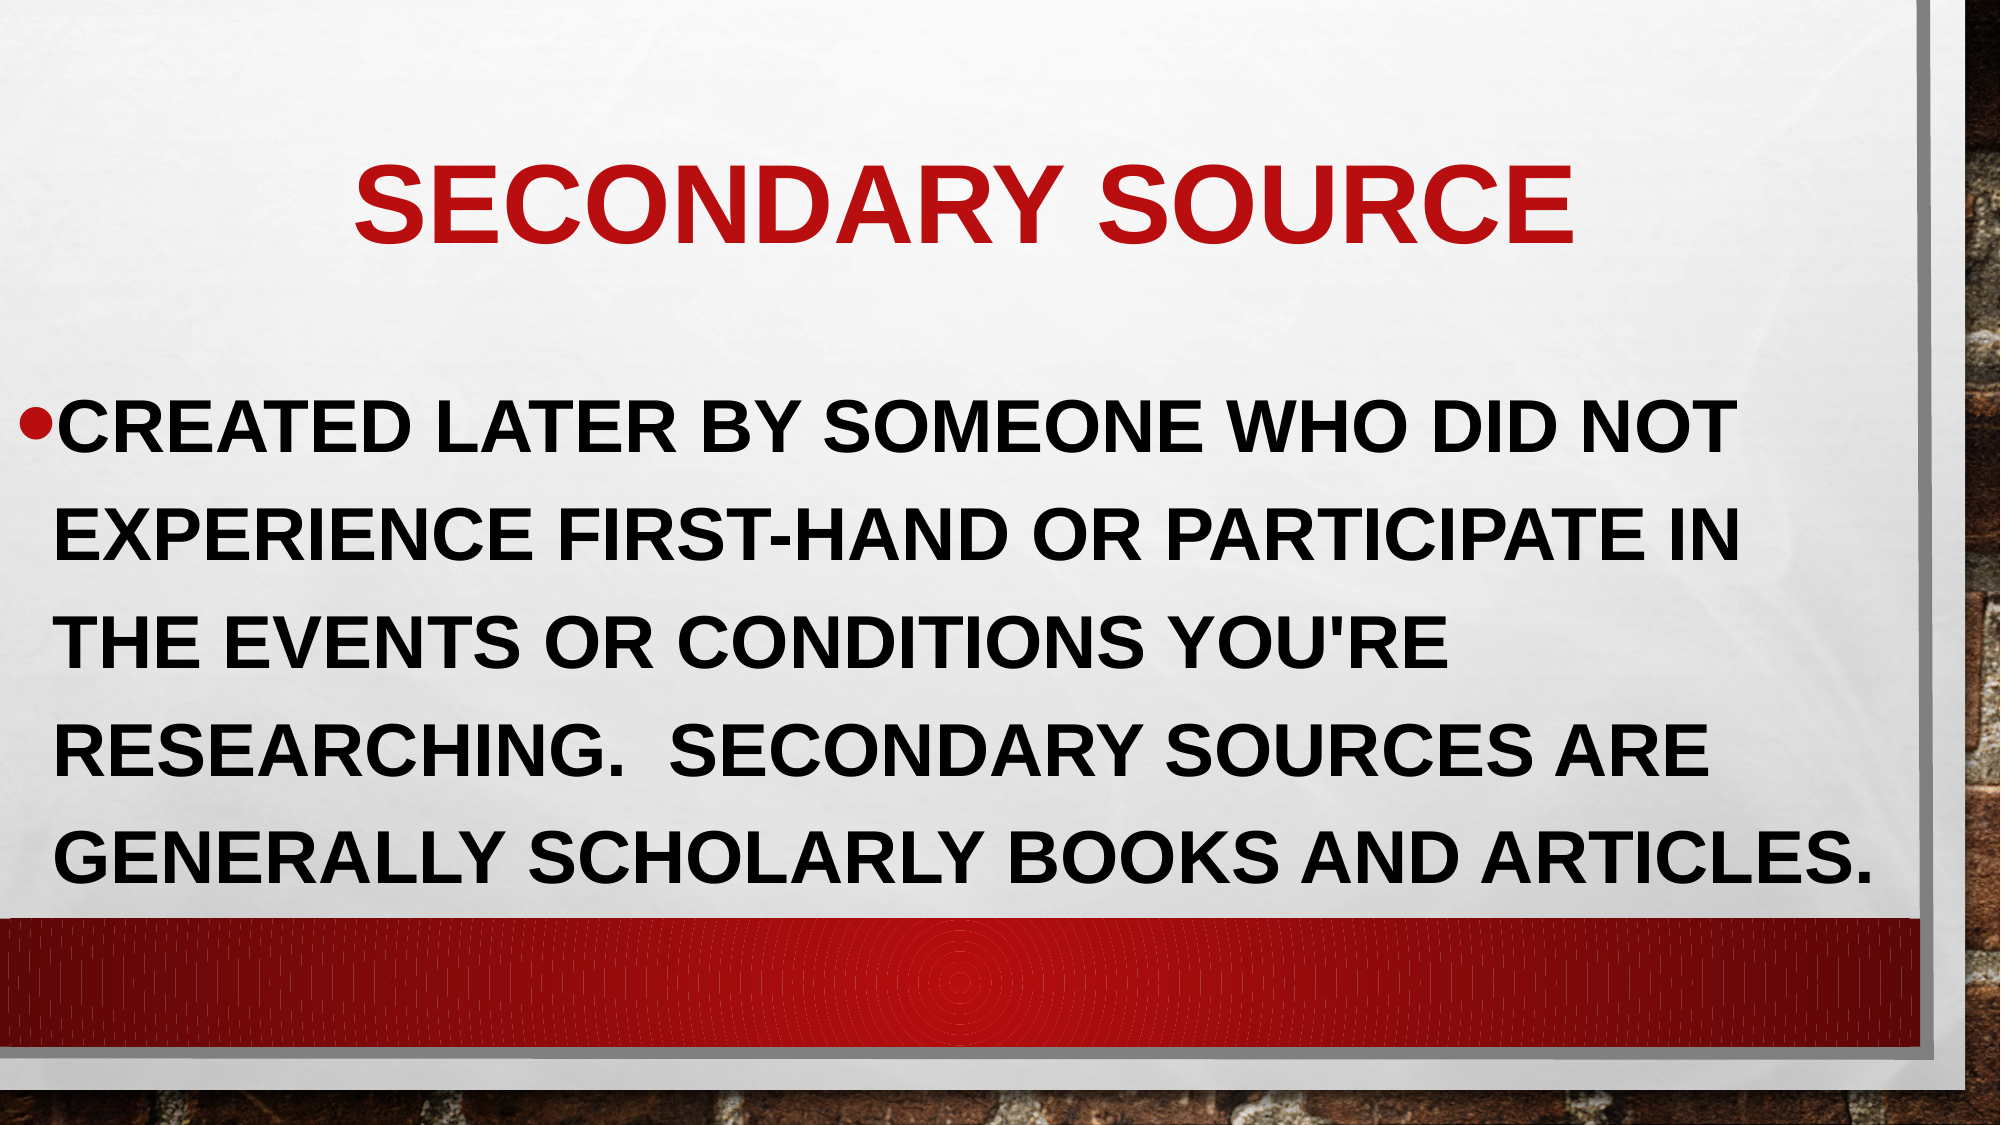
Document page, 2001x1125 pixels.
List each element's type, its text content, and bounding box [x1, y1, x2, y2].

title Secondary source [112, 112, 1818, 302]
picture [0, 0, 2000, 1125]
list created later by someone who did not experience first-hand or participate in the events or conditions you're researching. secondary sources are generally scholarly books and articles. [0, 338, 1923, 920]
